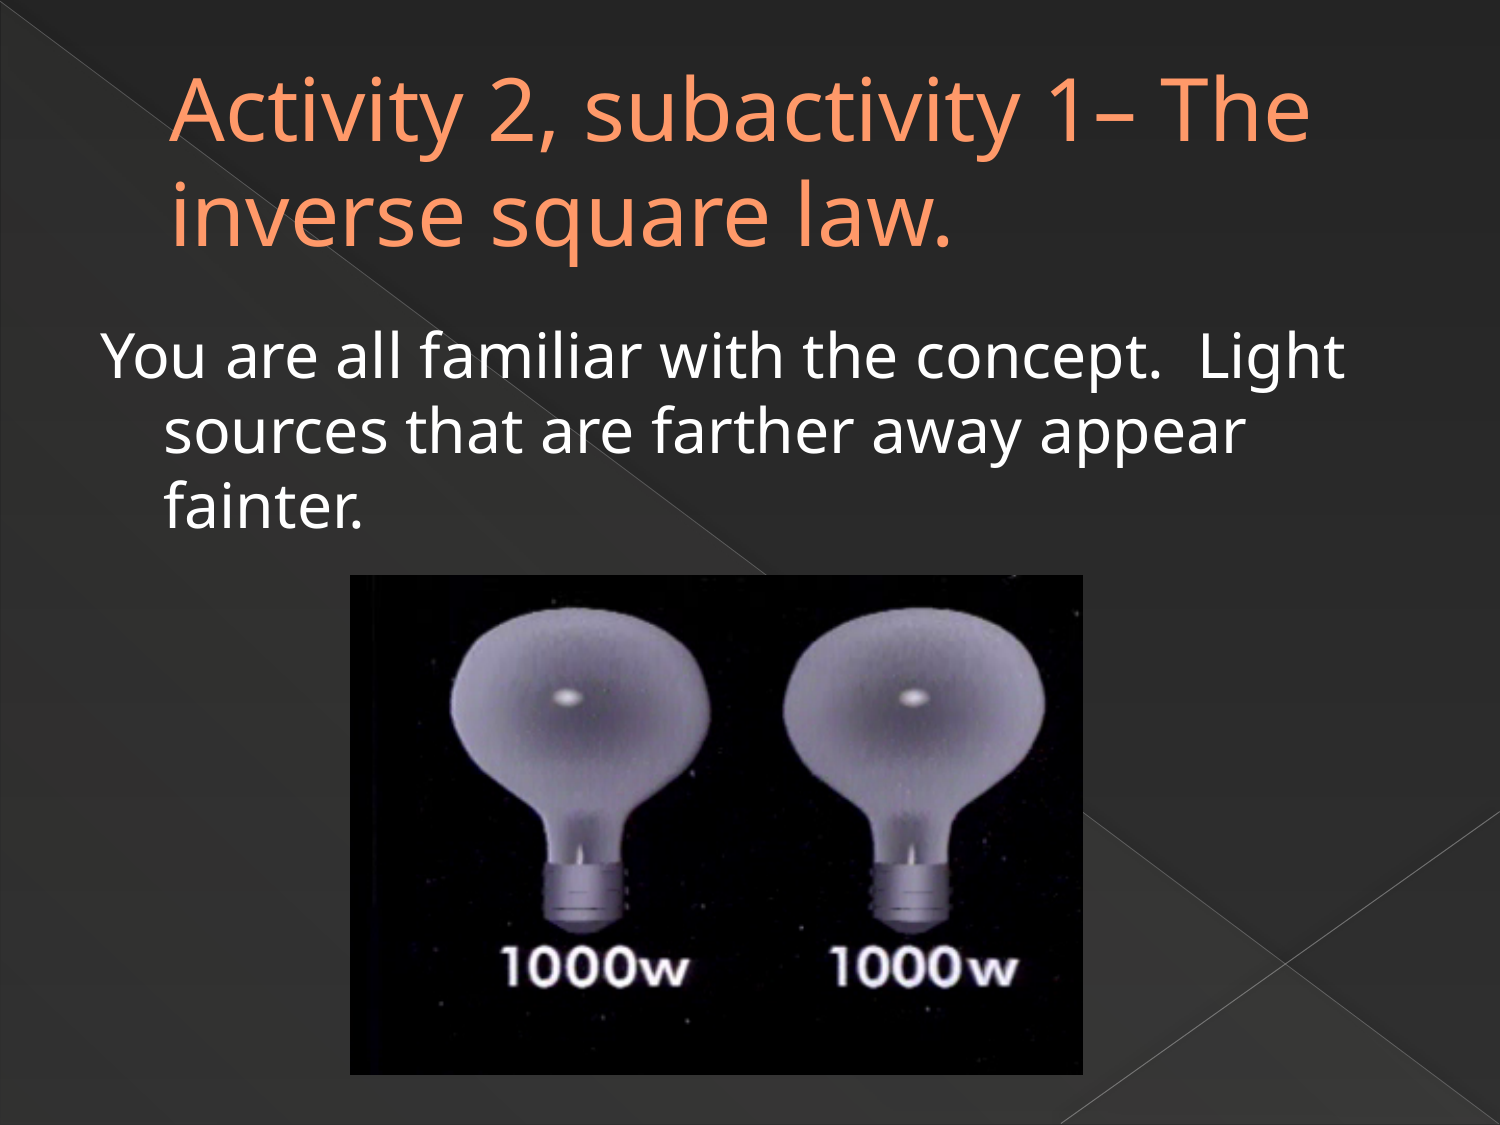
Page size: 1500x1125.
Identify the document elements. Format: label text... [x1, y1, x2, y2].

list You are all familiar with the concept. Light sources that are farther away appear fainter. [75, 308, 1425, 1059]
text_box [349, 574, 1084, 1076]
title Activity 2, subactivity 1– The inverse square law. [75, 43, 1425, 274]
